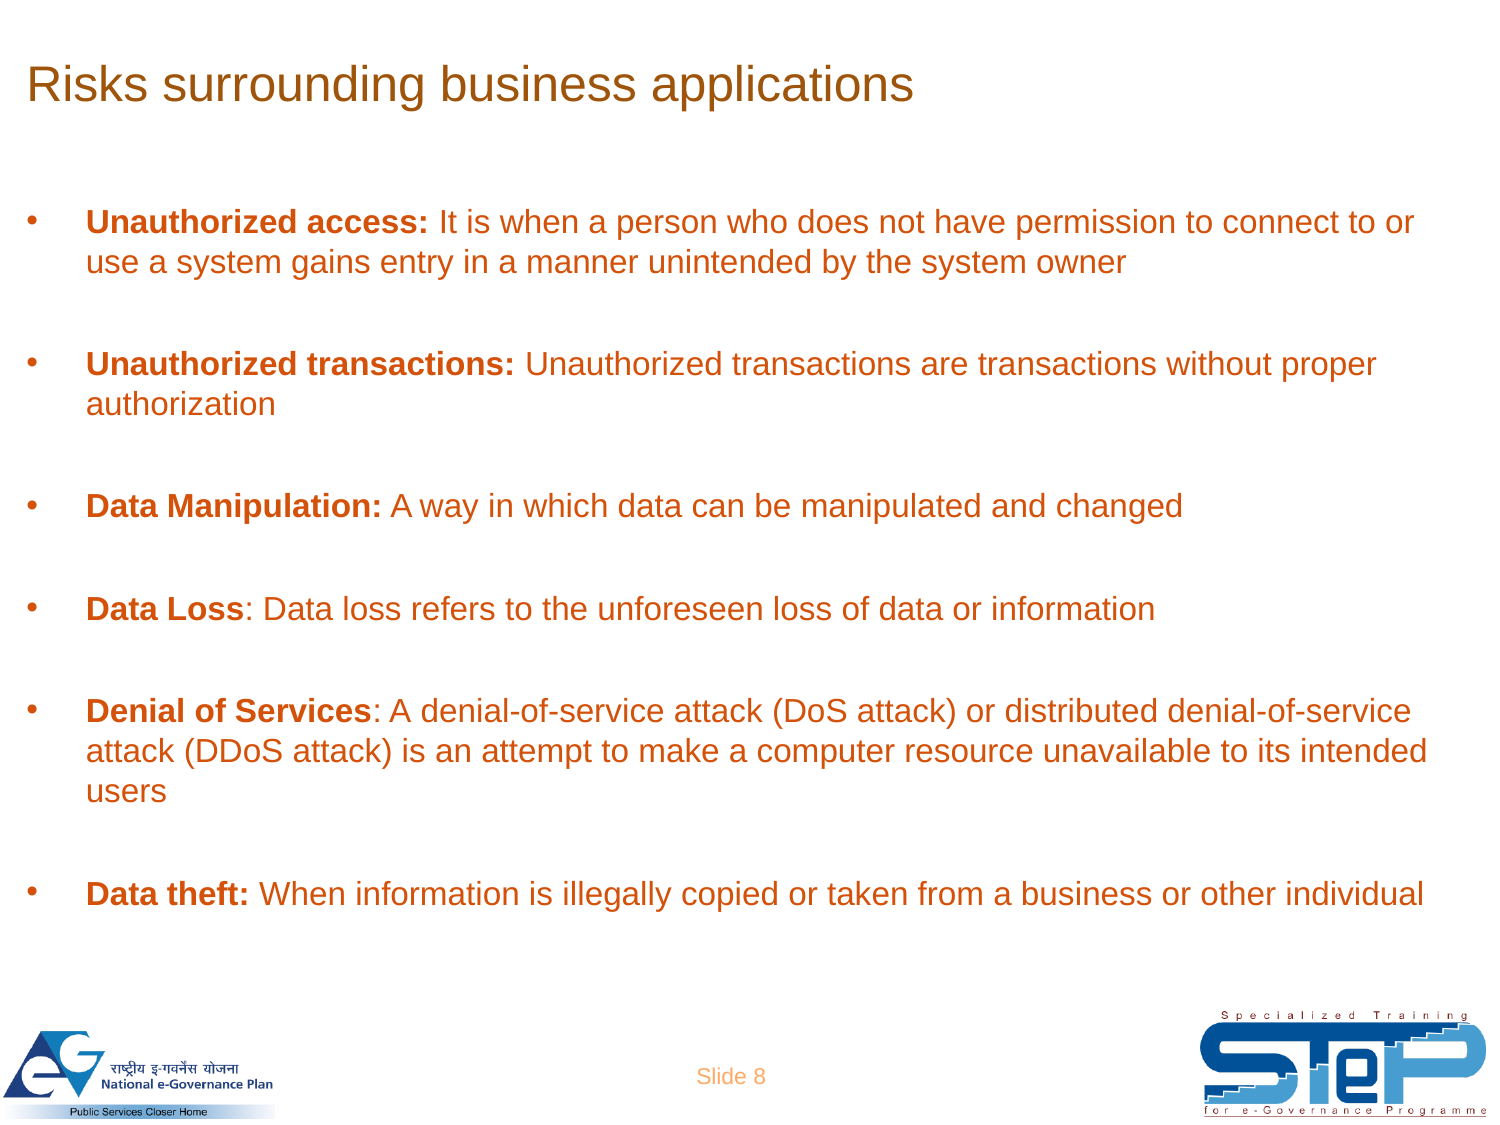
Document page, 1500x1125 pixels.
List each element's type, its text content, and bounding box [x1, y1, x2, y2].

title Risks surrounding business applications [26, 50, 1472, 126]
picture [2, 1031, 275, 1119]
picture [1200, 1011, 1486, 1117]
text_box Unauthorized access: It is when a person who does not have permission to connect to or use a system gains entry in a manner unintended by the system owner Unauthorized transactions: Unauthorized transactions are transactions without proper authorization Data Manipulation: A way in which data can be manipulated and changed Data Loss: Data loss refers to the unforeseen loss of data or information Denial of Services: A denial-of-service attack (DoS attack) or distributed denial-of-service attack (DDoS attack) is an attempt to make a computer resource unavailable to its intended users Data theft: When information is illegally copied or taken from a business or other individual [26, 199, 1474, 962]
